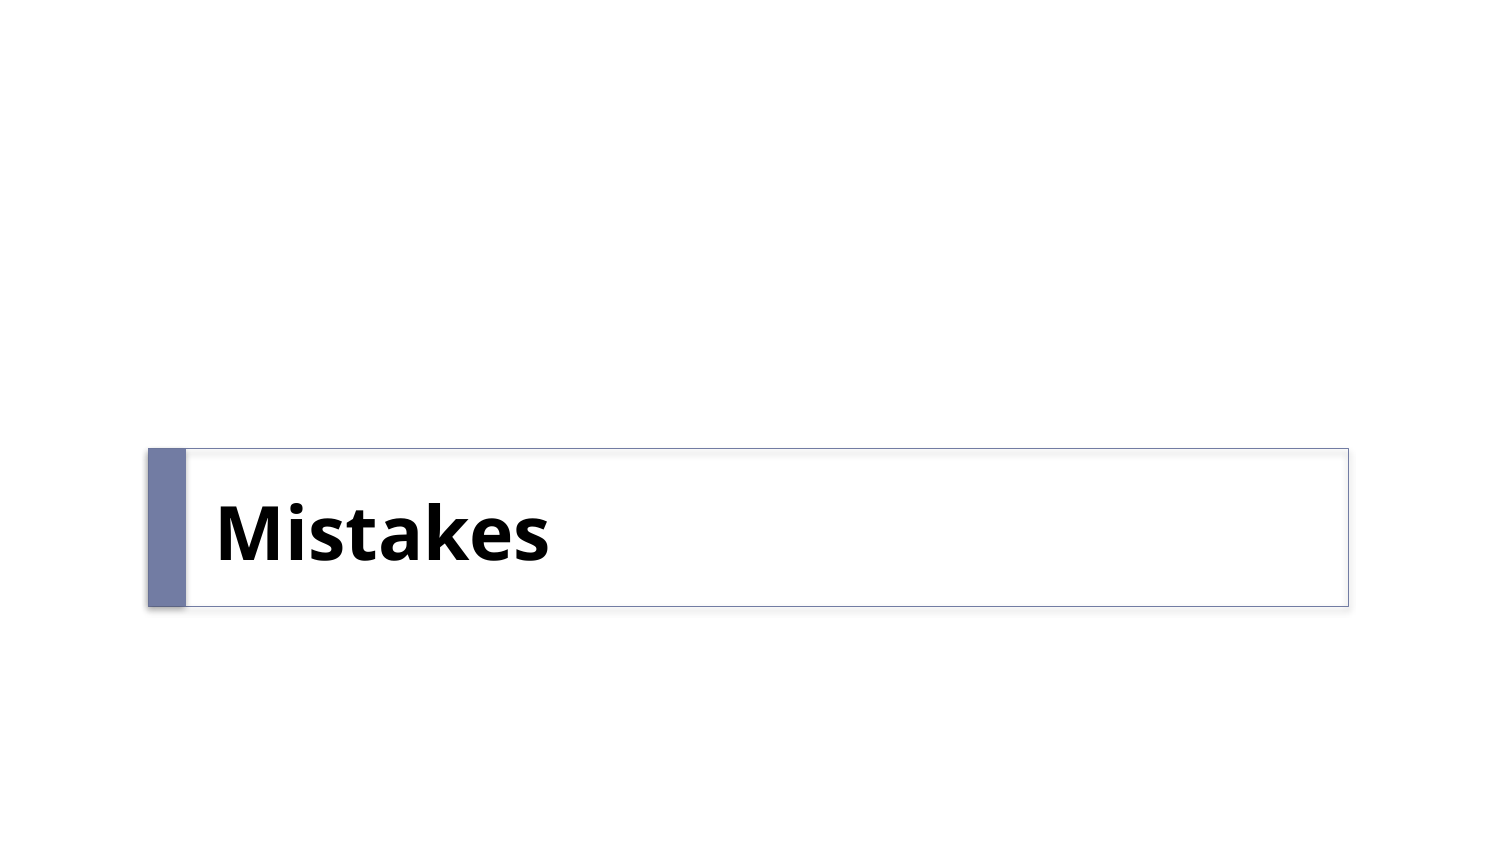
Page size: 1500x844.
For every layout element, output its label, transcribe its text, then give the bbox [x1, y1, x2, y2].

title Mistakes [200, 478, 1325, 600]
